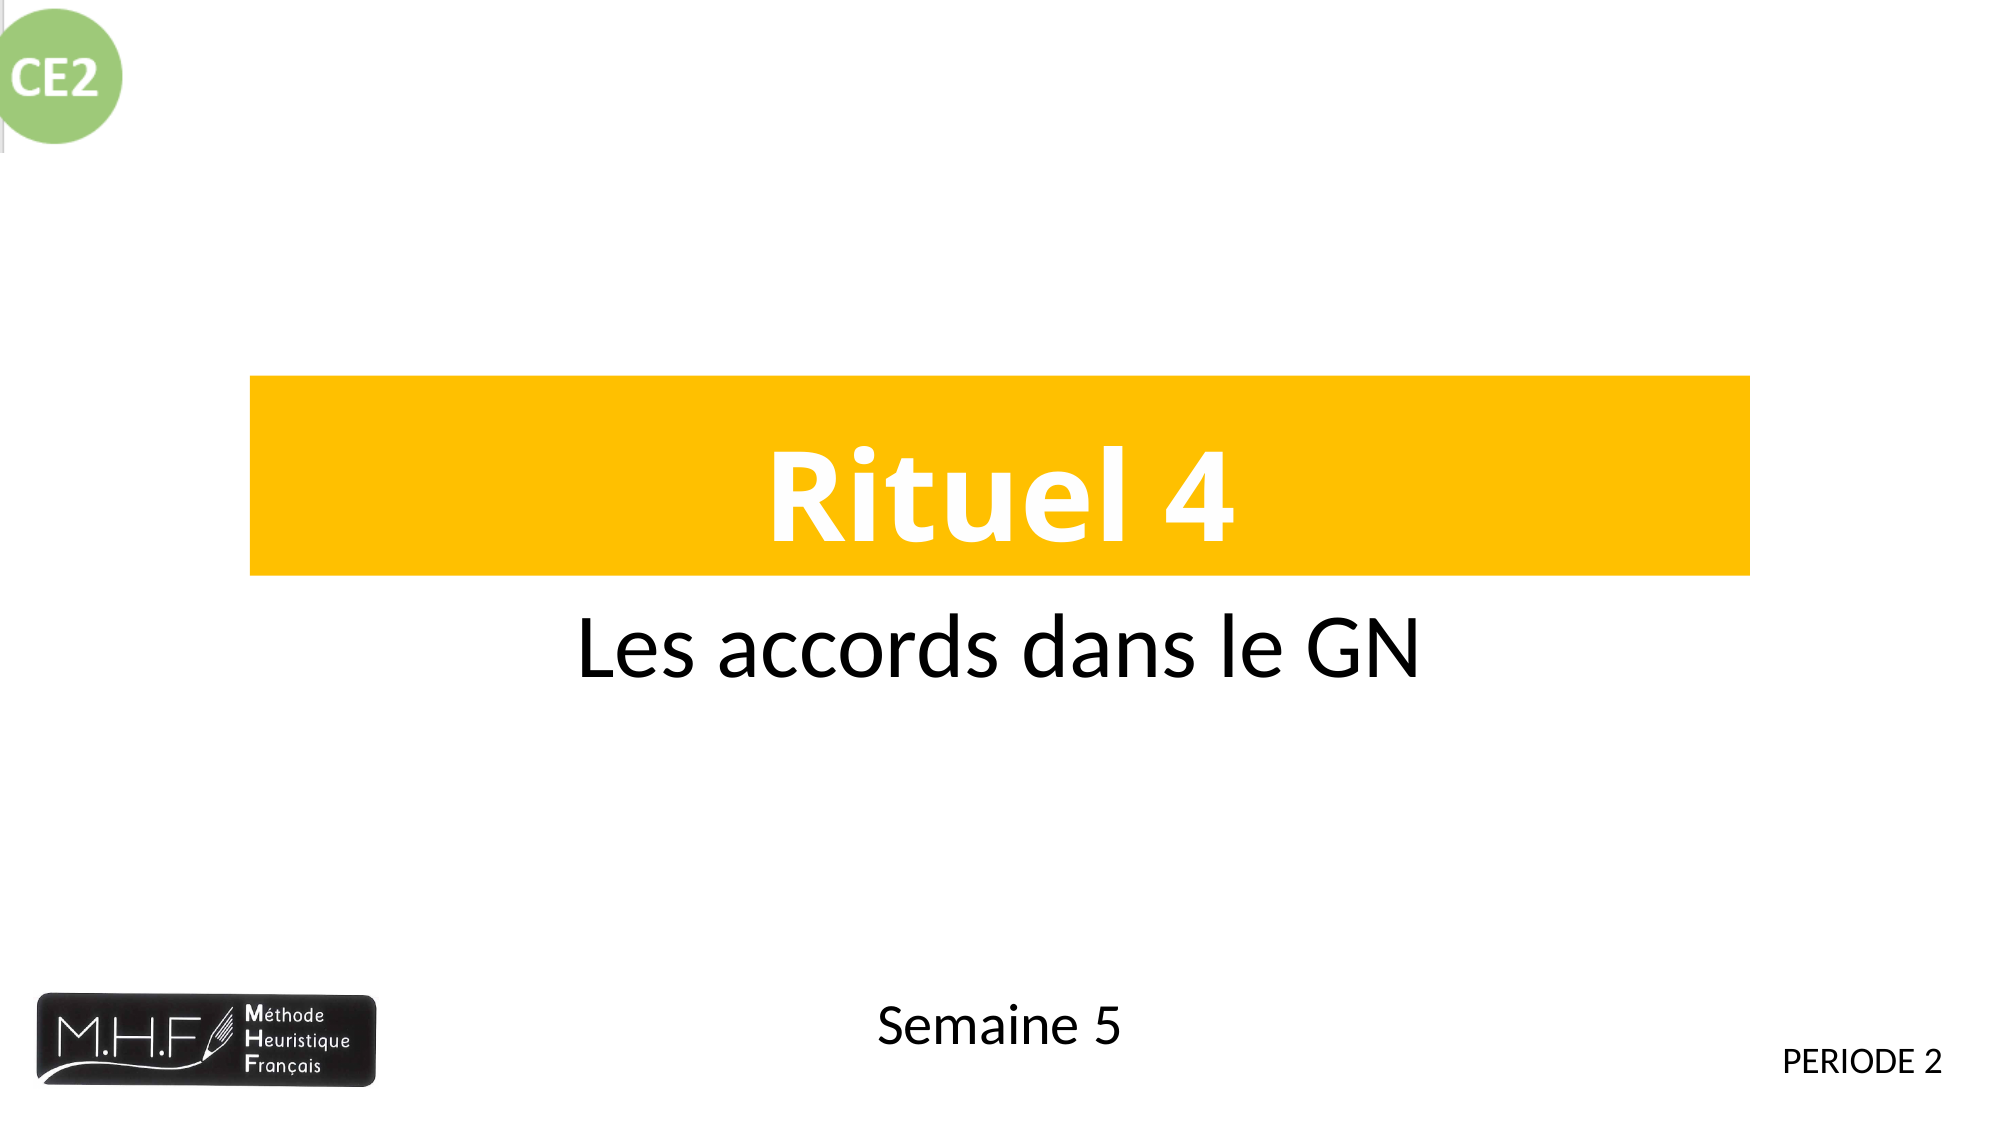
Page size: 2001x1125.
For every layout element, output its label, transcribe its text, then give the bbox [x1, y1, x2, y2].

text_box Semaine 5 [249, 987, 1750, 1118]
text_box PERIODE 2 [1750, 1028, 1967, 1088]
title Rituel 4 [249, 375, 1750, 576]
picture [33, 990, 379, 1089]
picture [0, 0, 131, 153]
subtitle Les accords dans le GN [249, 590, 1750, 863]
